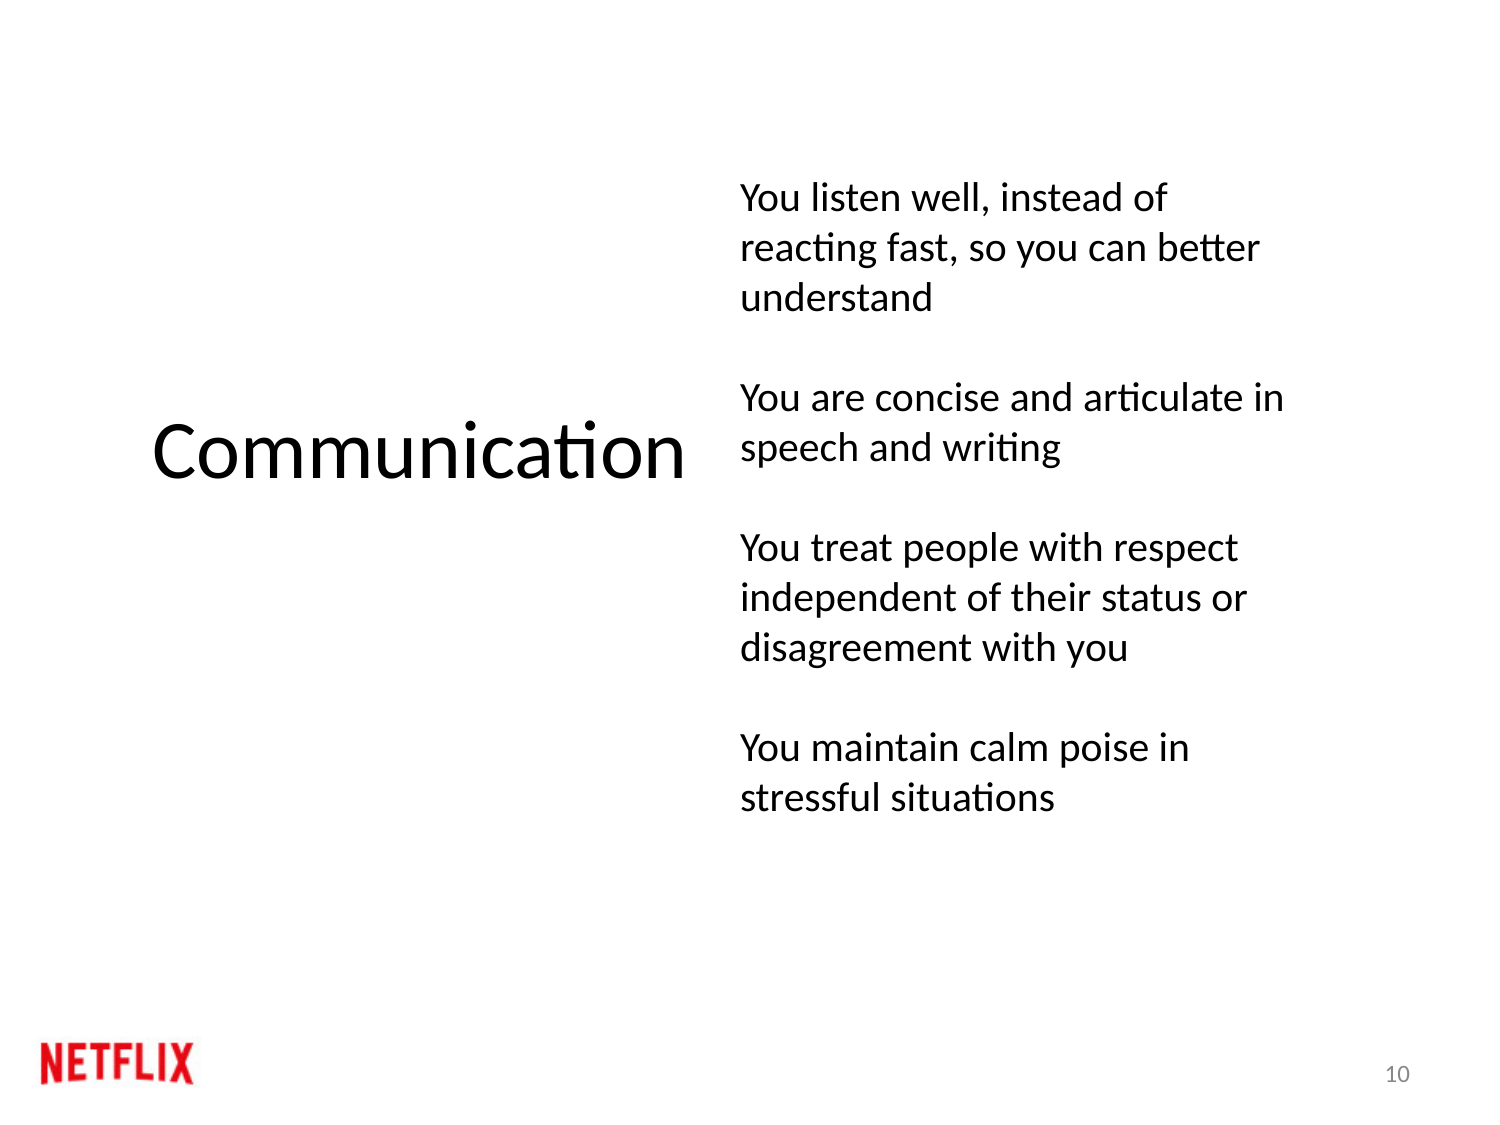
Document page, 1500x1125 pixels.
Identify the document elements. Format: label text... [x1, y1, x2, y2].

text_box You listen well, instead of reacting fast, so you can better understand You are concise and articulate in speech and writing You treat people with respect independent of their status or disagreement with you You maintain calm poise in stressful situations [724, 162, 1313, 485]
slide_number ‹#› [1074, 1042, 1425, 1103]
picture [24, 1024, 211, 1104]
text_box Communication [137, 387, 710, 504]
